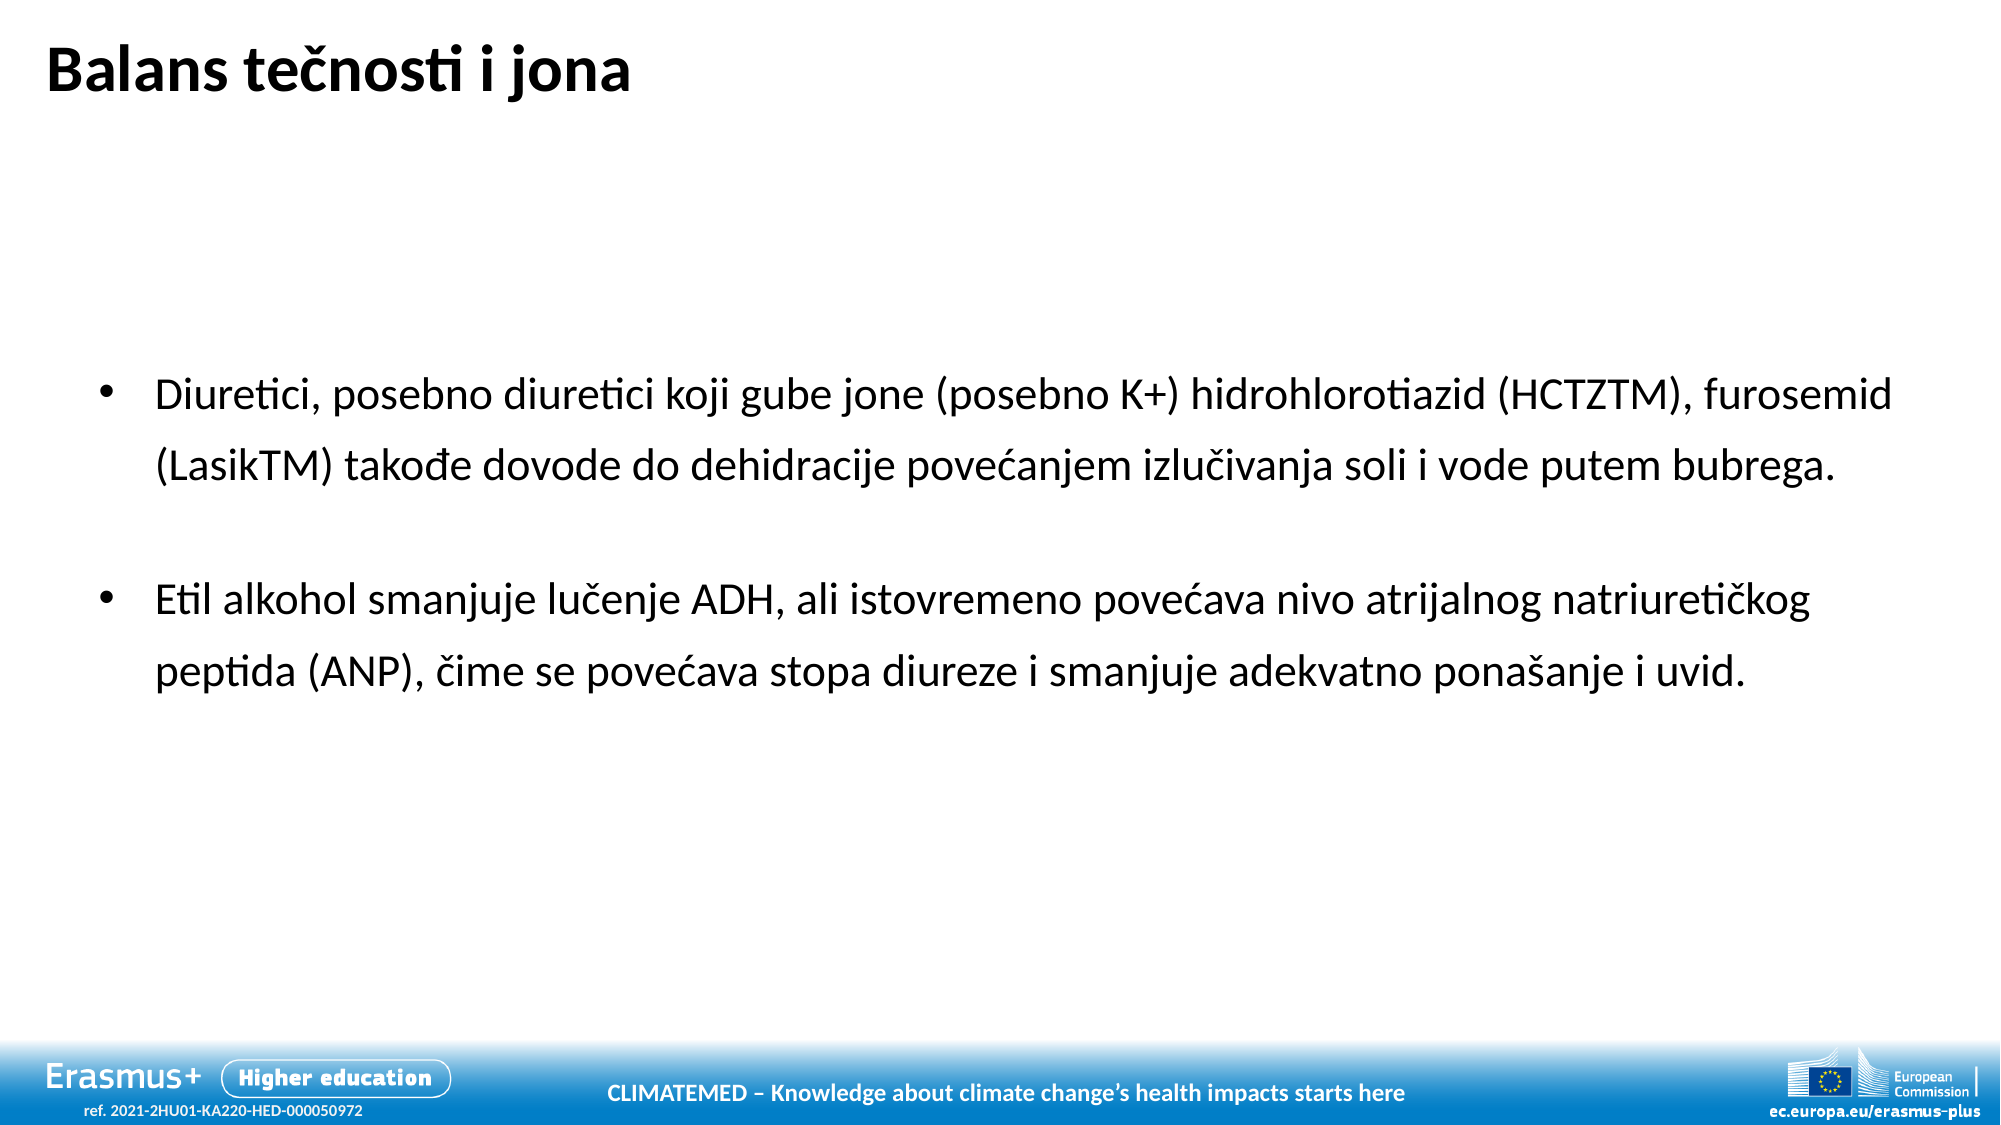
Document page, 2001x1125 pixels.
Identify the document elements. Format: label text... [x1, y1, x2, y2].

list Diuretici, posebno diuretici koji gube jone (posebno K+) hidrohlorotiazid (HCTZTM), furosemid (LasikTM) takođe dovode do dehidracije povećanjem izlučivanja soli i vode putem bubrega. Etil alkohol smanjuje lučenje ADH, ali istovremeno povećava nivo atrijalnog natriuretičkog peptida (ANP), čime se povećava stopa diureze i smanjuje adekvatno ponašanje i uvid. [83, 339, 1966, 1099]
title Balans tečnosti i jona [31, 25, 1984, 116]
picture [0, 899, 2000, 1125]
